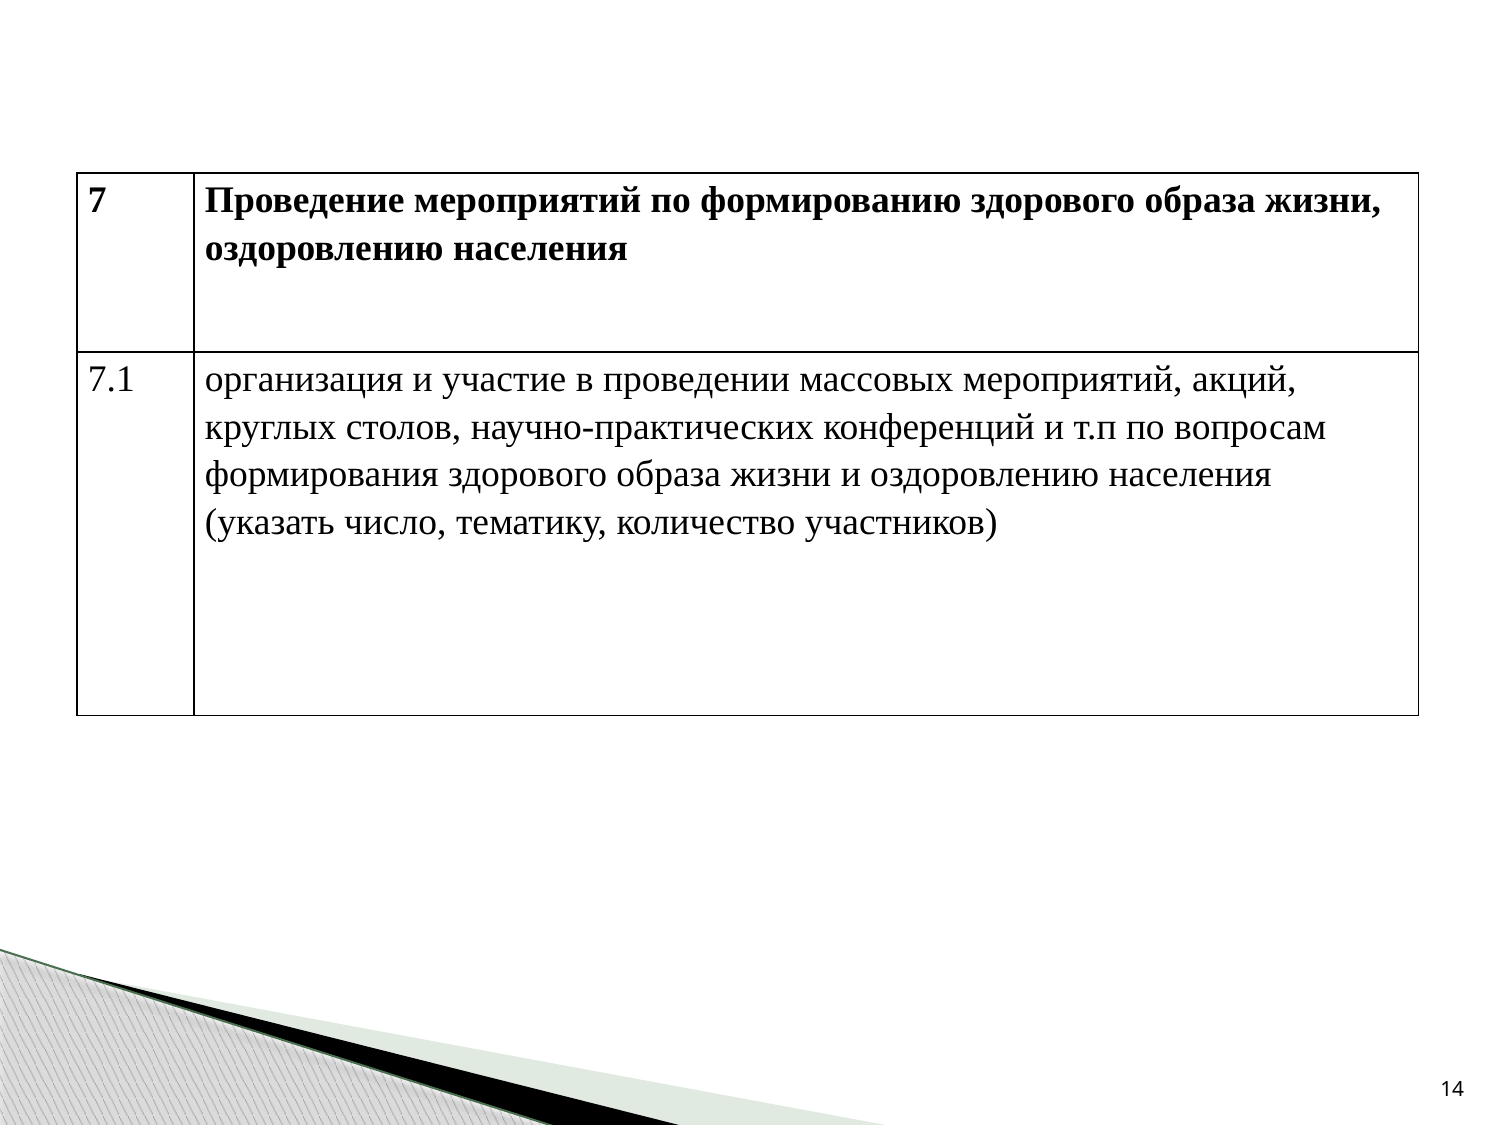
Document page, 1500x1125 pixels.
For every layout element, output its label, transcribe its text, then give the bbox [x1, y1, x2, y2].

slide_number 14 [1418, 1051, 1479, 1112]
table_header Проведение мероприятий по формированию здорового образа жизни, оздоровлению населения [195, 174, 1418, 351]
table_cell 7.1 [78, 353, 193, 715]
table_cell организация и участие в проведении массовых мероприятий, акций, круглых столов, научно-практических конференций и т.п по вопросам формирования здорового образа жизни и оздоровлению населения (указать число, тематику, количество участников) [195, 353, 1418, 715]
table_header 7 [78, 174, 193, 351]
